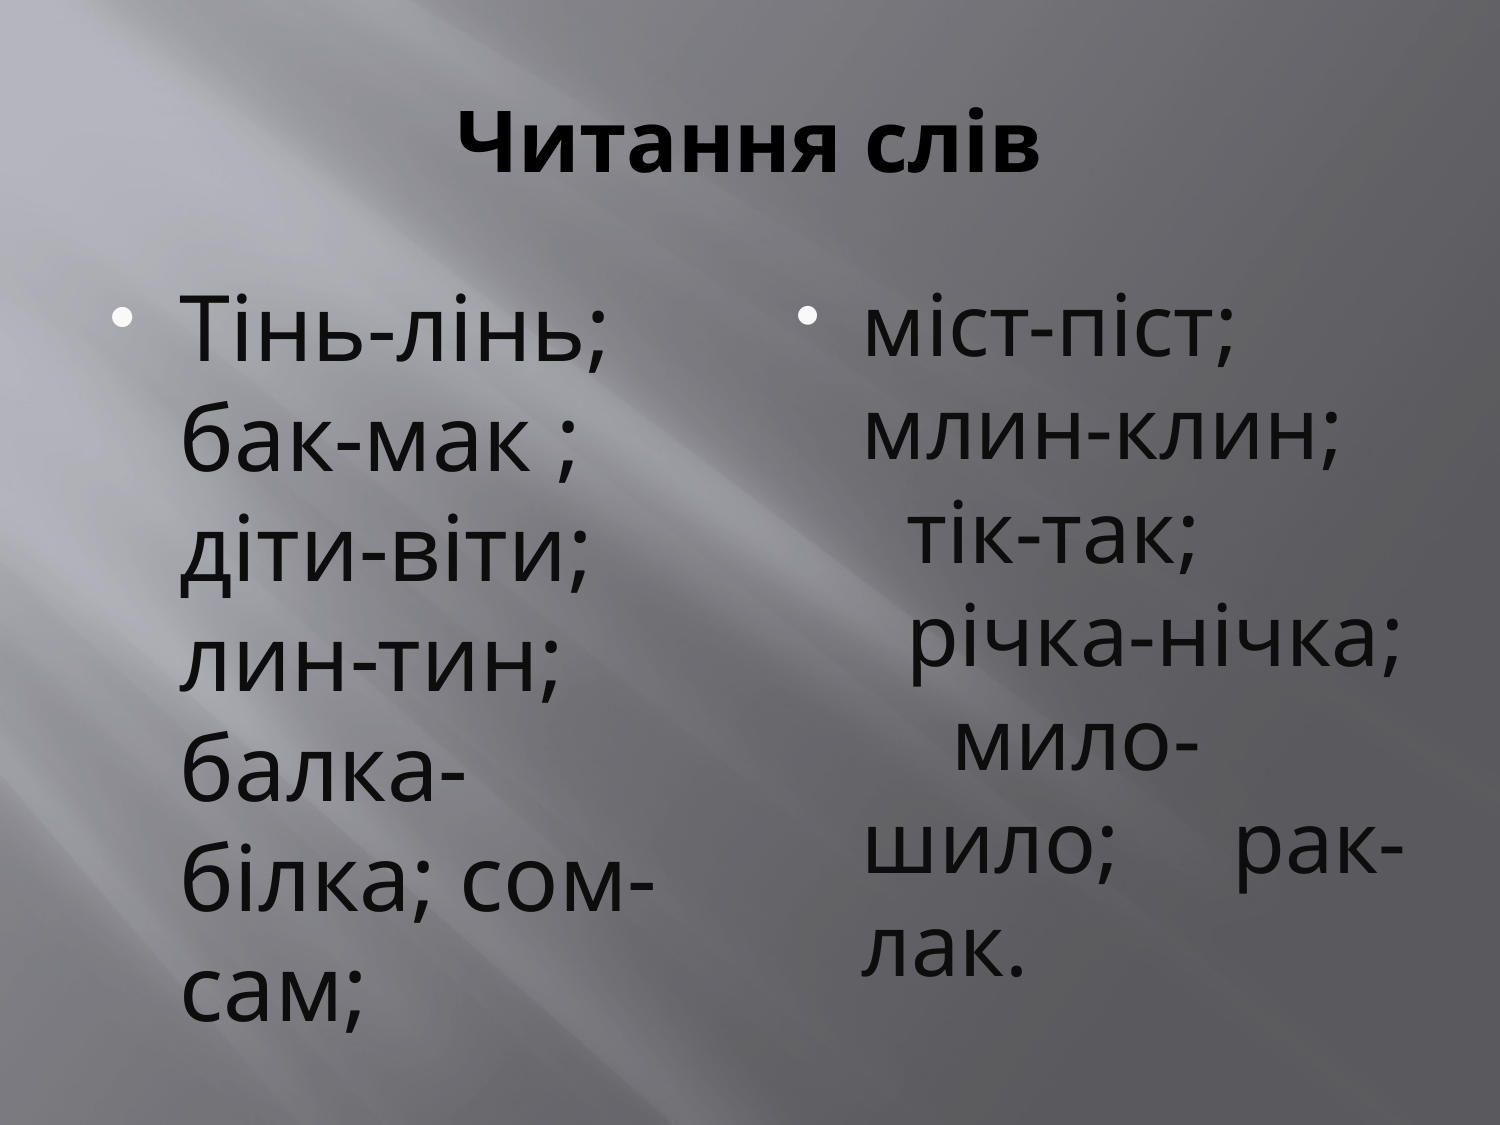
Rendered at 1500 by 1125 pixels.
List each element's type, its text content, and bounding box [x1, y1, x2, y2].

list Тінь-лінь; бак-мак ; діти-віти; лин-тин; балка-білка; сом-сам; [75, 262, 738, 1005]
list міст-піст; млин-клин; тік-так; річка-нічка; мило-шило; рак-лак. [762, 262, 1425, 1005]
title Читання слів [75, 45, 1425, 233]
